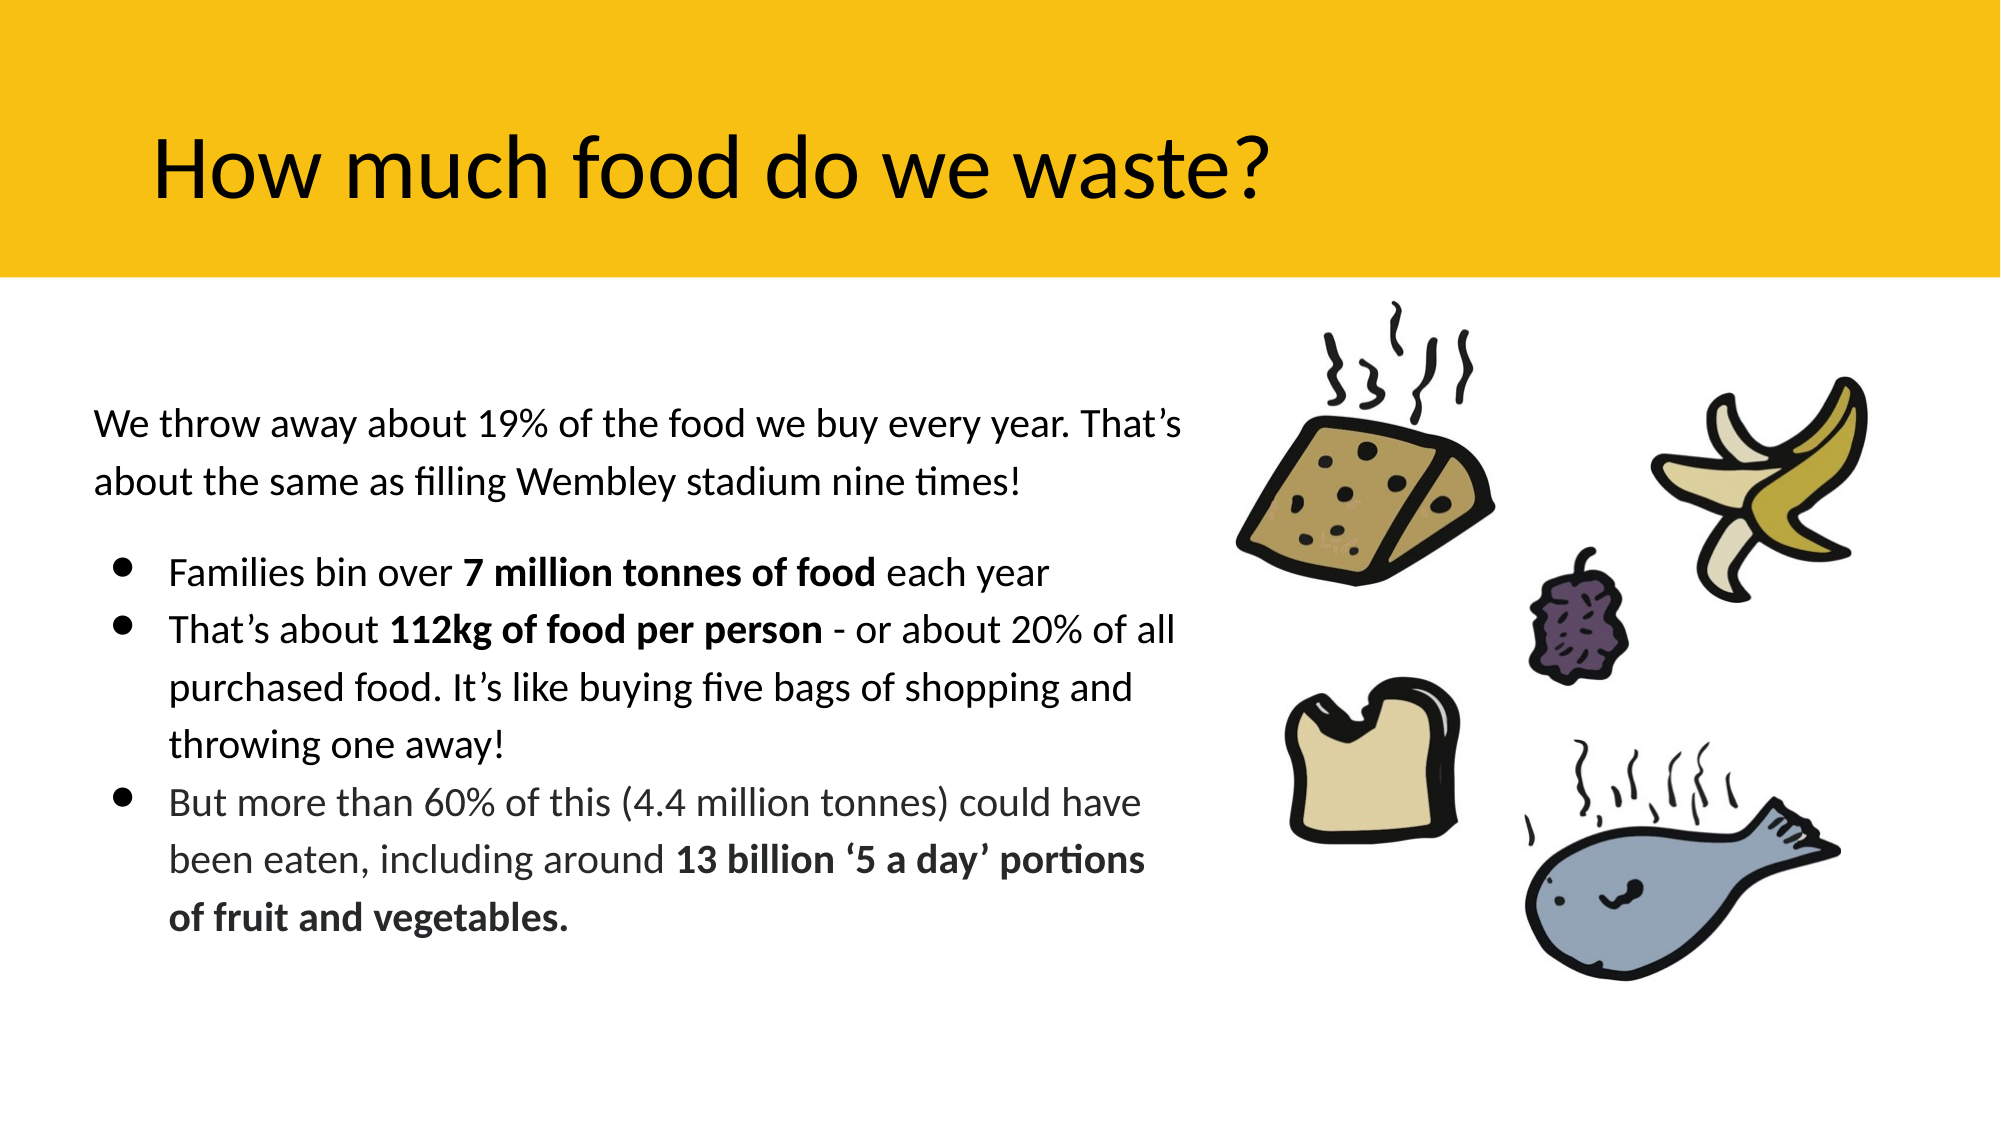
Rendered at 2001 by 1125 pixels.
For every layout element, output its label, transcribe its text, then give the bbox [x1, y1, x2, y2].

picture [1230, 297, 1876, 700]
picture [1514, 739, 1841, 984]
picture [1262, 655, 1488, 870]
title How much food do we waste? [137, 59, 1863, 278]
text_box We throw away about 19% of the food we buy every year. That’s about the same as filling Wembley stadium nine times! Families bin over 7 million tonnes of food each year That’s about 112kg of food per person - or about 20% of all purchased food. It’s like buying five bags of shopping and throwing one away! But more than 60% of this (4.4 million tonnes) could have been eaten, including around 13 billion ‘5 a day’ portions of fruit and vegetables. [78, 373, 1203, 1082]
